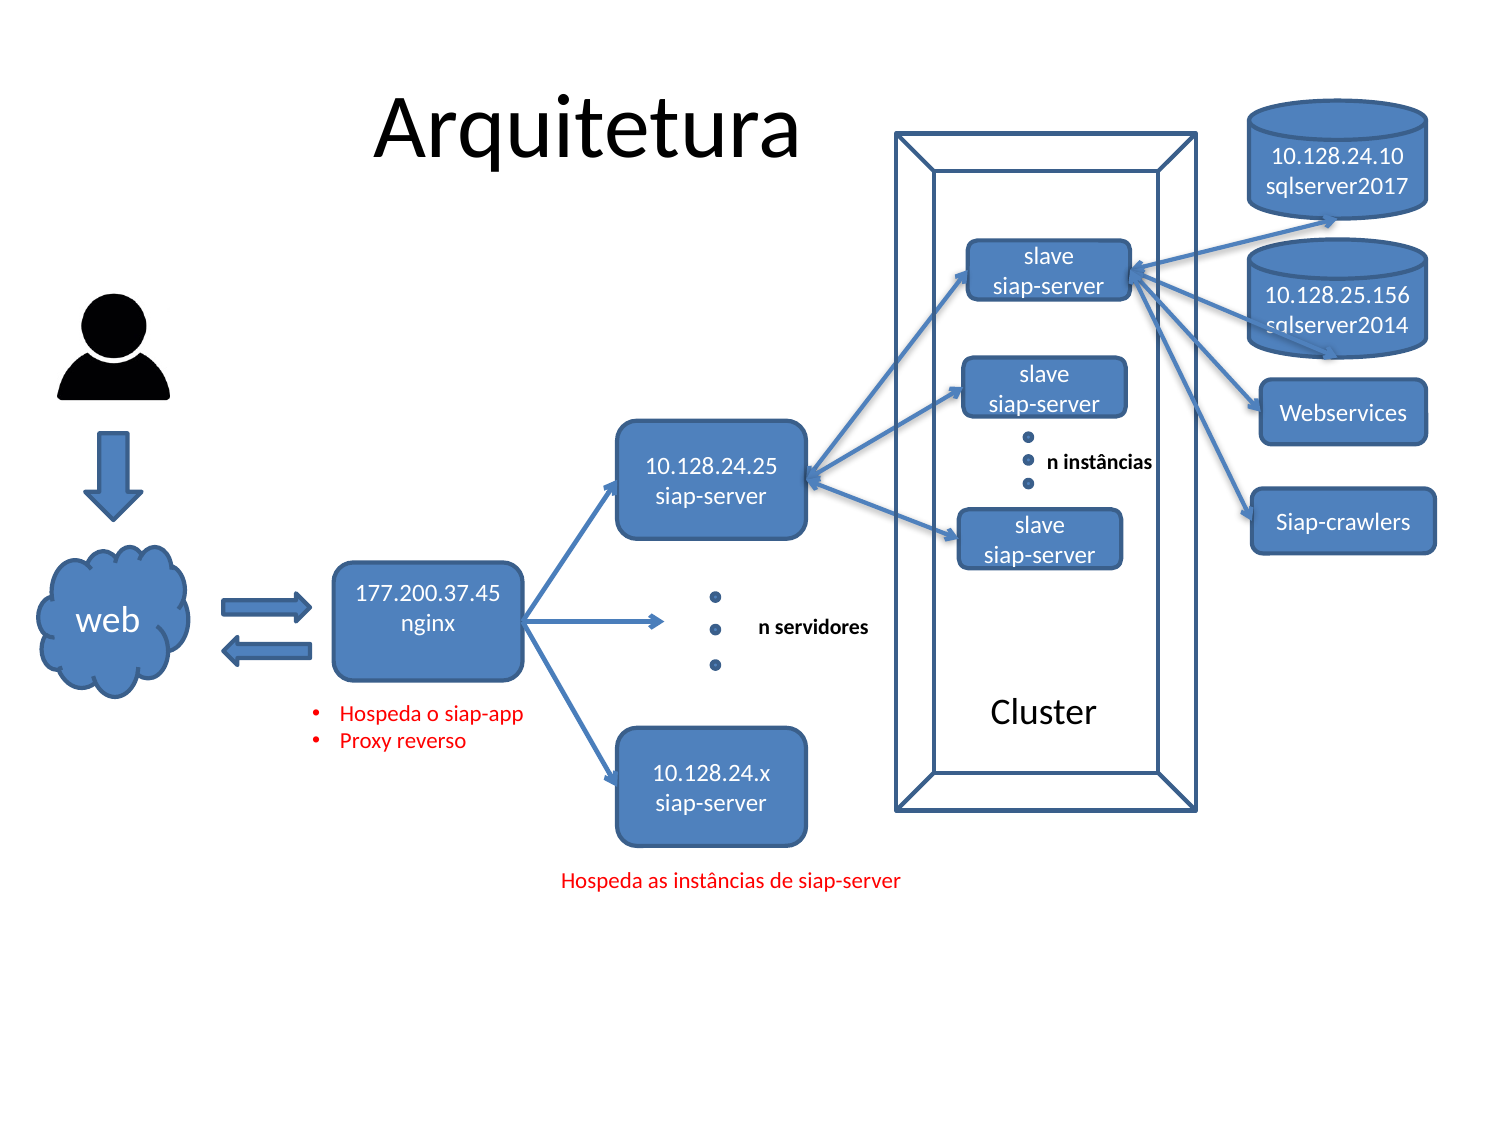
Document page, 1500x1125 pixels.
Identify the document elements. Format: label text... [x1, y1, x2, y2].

text_box Cluster [975, 679, 1114, 740]
text_box Hospeda as instâncias de siap-server [546, 857, 925, 901]
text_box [1129, 269, 1253, 522]
text_box Siap-crawlers [1249, 486, 1438, 556]
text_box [805, 386, 964, 480]
picture [56, 290, 170, 404]
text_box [1129, 159, 1250, 267]
title Arquitetura [0, 27, 1264, 215]
text_box [221, 591, 313, 624]
text_box [709, 591, 722, 603]
text_box 10.128.24.x siap-server [614, 725, 809, 849]
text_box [805, 269, 968, 392]
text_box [522, 627, 618, 788]
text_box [1253, 269, 1261, 413]
text_box 177.200.37.45 nginx [331, 560, 517, 683]
text_box 10.128.24.25 siap-server [614, 418, 800, 541]
text_box [83, 431, 144, 523]
text_box [894, 131, 1198, 813]
text_box 10.128.24.10 sqlserver2017 [1246, 98, 1429, 221]
text_box Webservices [1258, 377, 1429, 447]
text_box n servidores [743, 605, 894, 647]
text_box [221, 634, 313, 668]
text_box web [36, 544, 191, 700]
text_box [709, 623, 722, 636]
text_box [805, 479, 959, 540]
text_box 10.128.25.156 sqlserver2014 [1255, 237, 1429, 360]
text_box Hospeda o siap-app Proxy reverso [297, 691, 517, 761]
text_box [709, 659, 722, 671]
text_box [522, 479, 618, 619]
